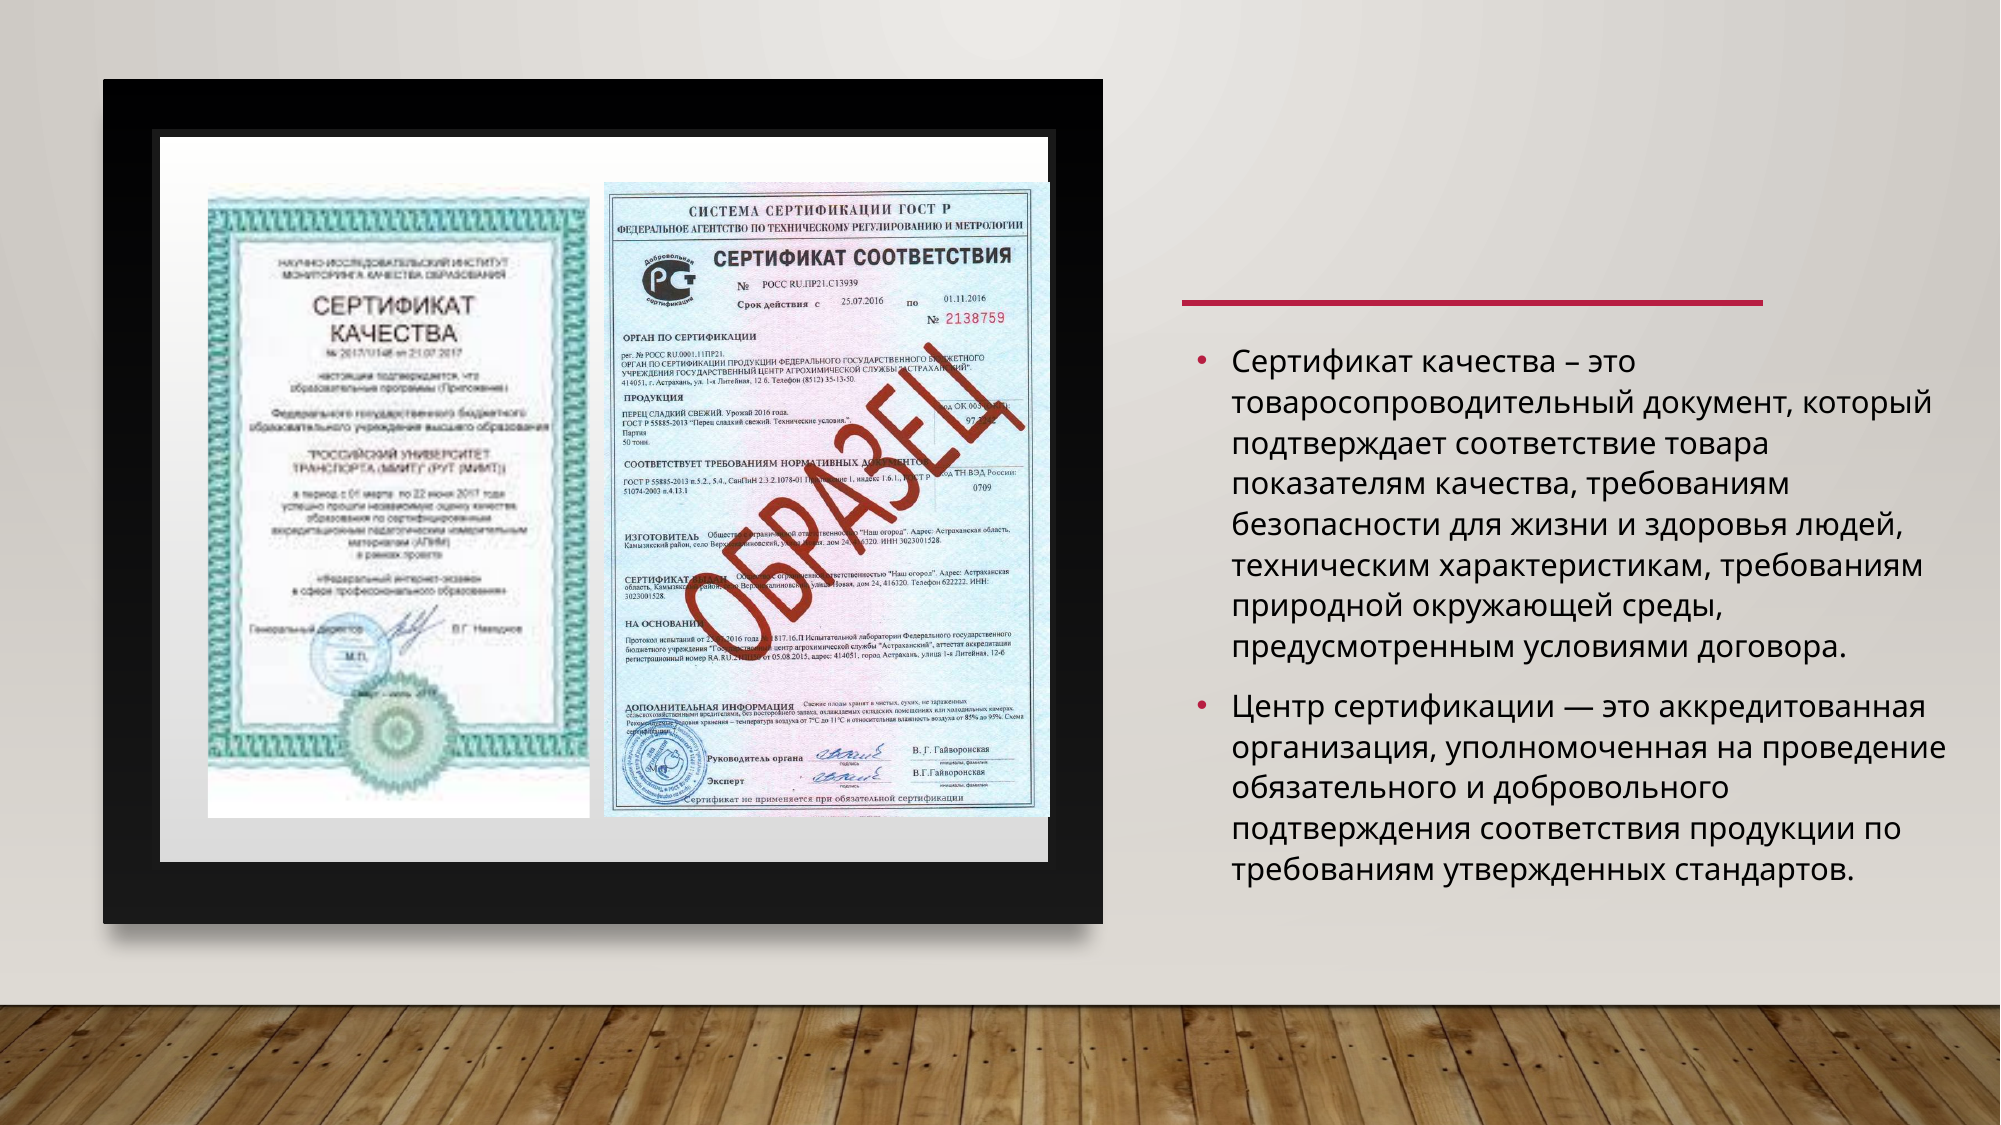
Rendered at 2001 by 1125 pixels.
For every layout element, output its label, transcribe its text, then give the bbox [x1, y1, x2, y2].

picture [0, 1006, 2000, 1125]
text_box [103, 78, 1104, 924]
text_box [0, 0, 2000, 330]
picture [603, 182, 1051, 817]
list Сертификат качества – это товаросопроводительный документ, который подтверждает соответствие товара показателям качества, требованиям безопасности для жизни и здоровья людей, техническим характеристикам, требованиям природной окружающей среды, предусмотренным условиями договора. Центр сертификации — это аккредитованная организация, уполномоченная на проведение обязательного и добровольного подтверждения соответствия продукции по требованиям утвержденных стандартов. [1181, 330, 1966, 897]
text_box [0, 330, 2000, 1004]
picture [207, 182, 590, 818]
